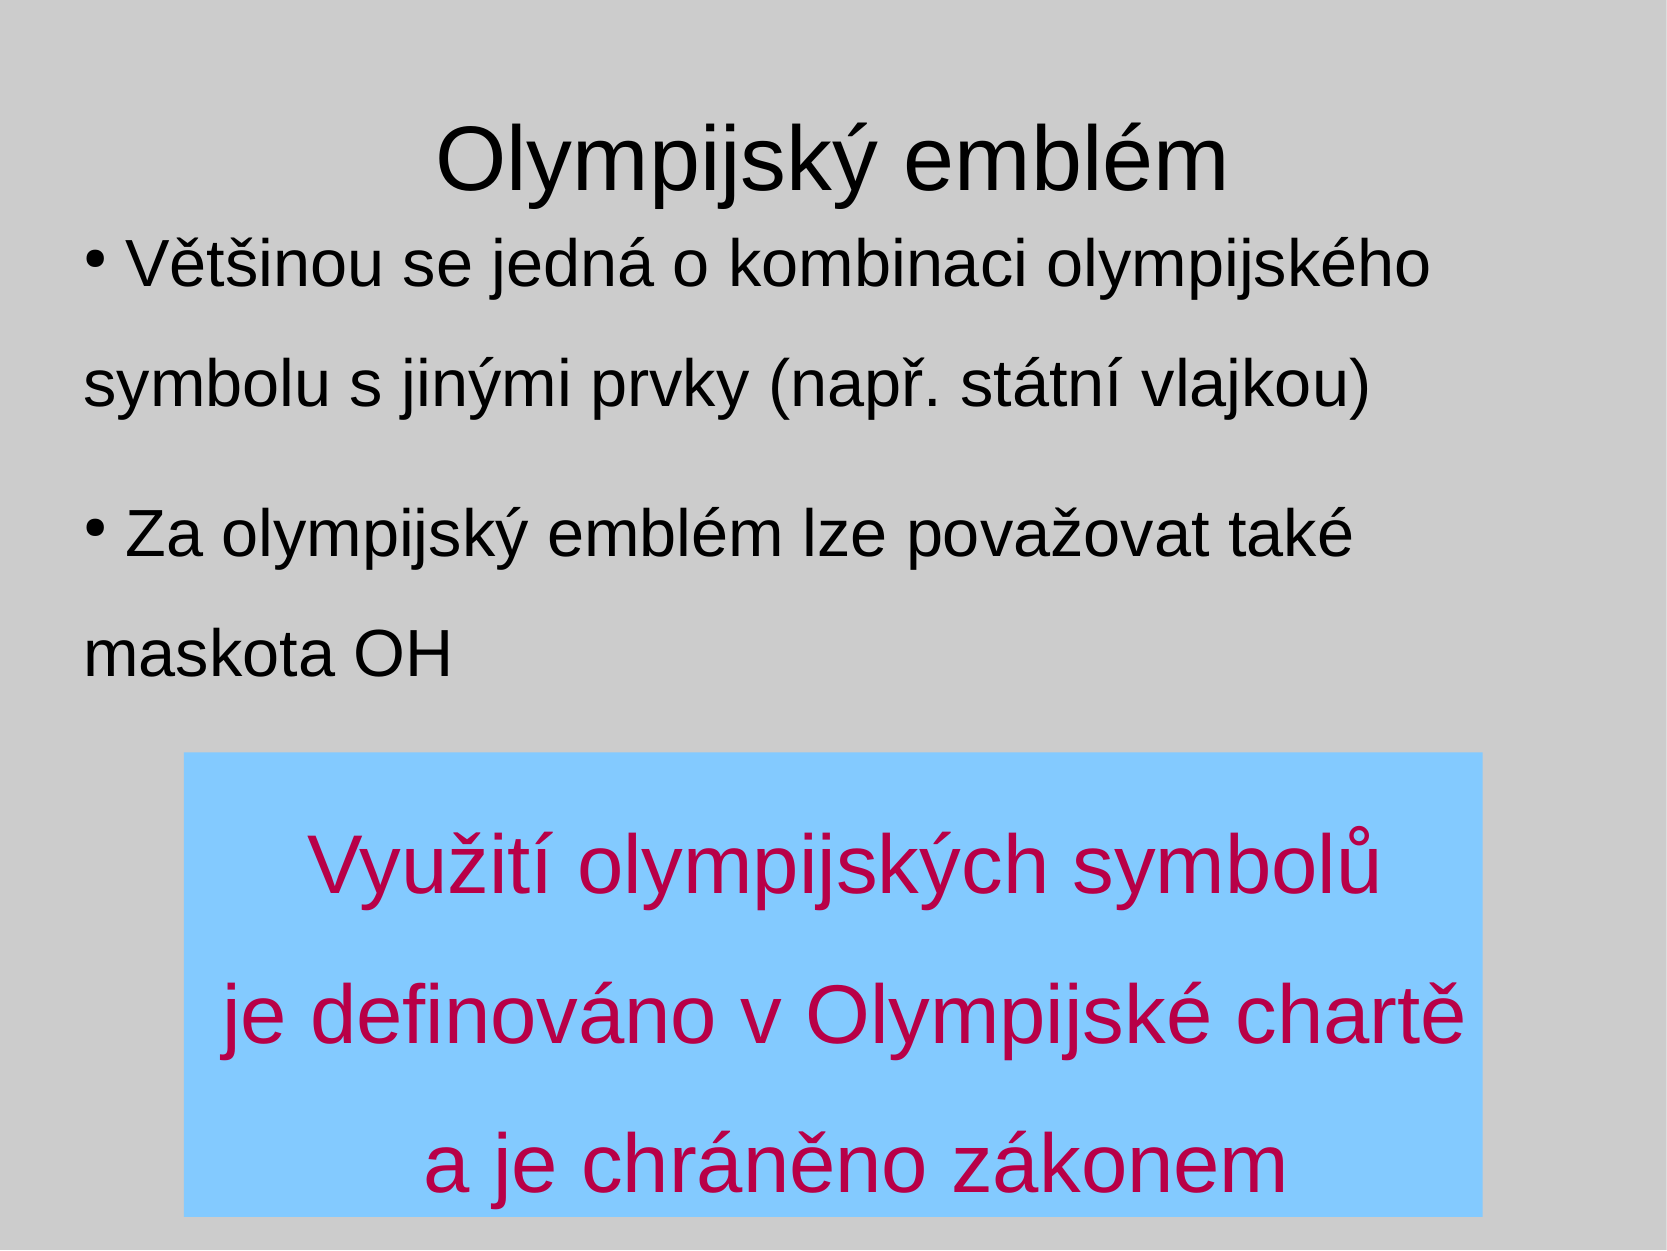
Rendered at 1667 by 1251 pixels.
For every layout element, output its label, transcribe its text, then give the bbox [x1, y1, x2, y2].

title Olympijský emblém [83, 49, 1584, 246]
subtitle Většinou se jedná o kombinaci olympijského symbolu s jinými prvky (např. státní vlajkou) Za olympijský emblém lze považovat také maskota OH [83, 246, 1584, 733]
text_box Využití olympijských symbolů je definováno v Olympijské chartě a je chráněno zákonem [183, 752, 1483, 1217]
